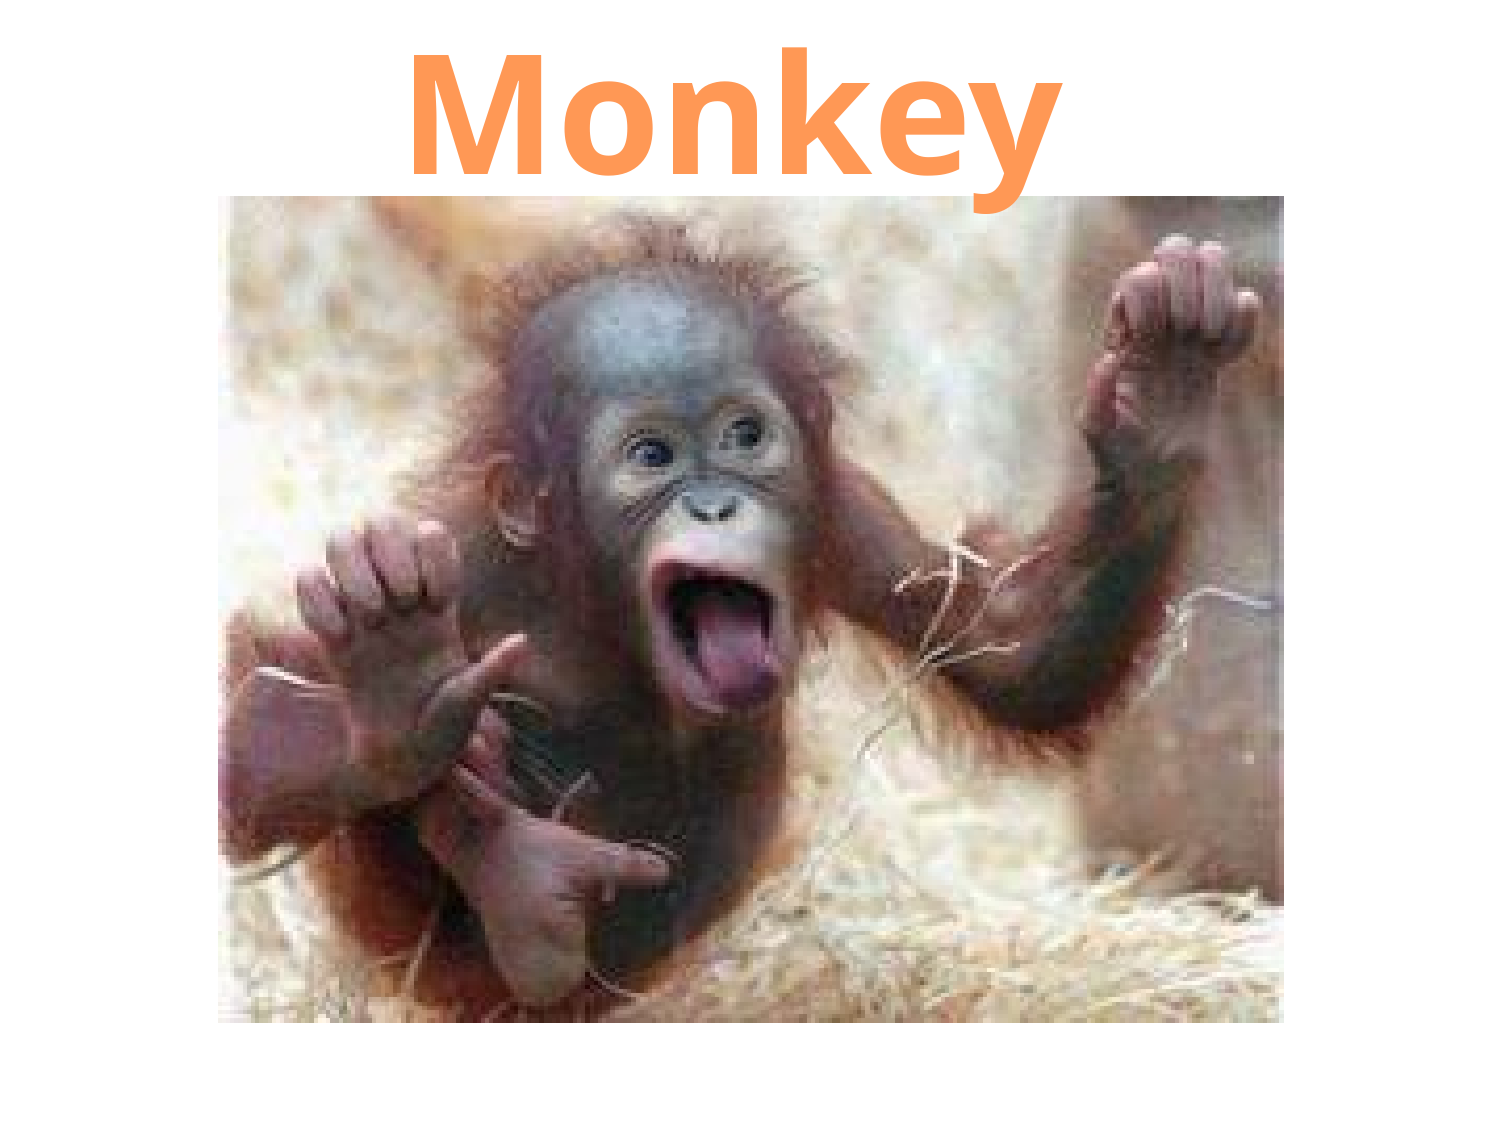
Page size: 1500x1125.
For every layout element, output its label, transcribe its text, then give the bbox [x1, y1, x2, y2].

picture [218, 196, 1284, 1024]
text_box Monkey [385, 0, 1079, 194]
